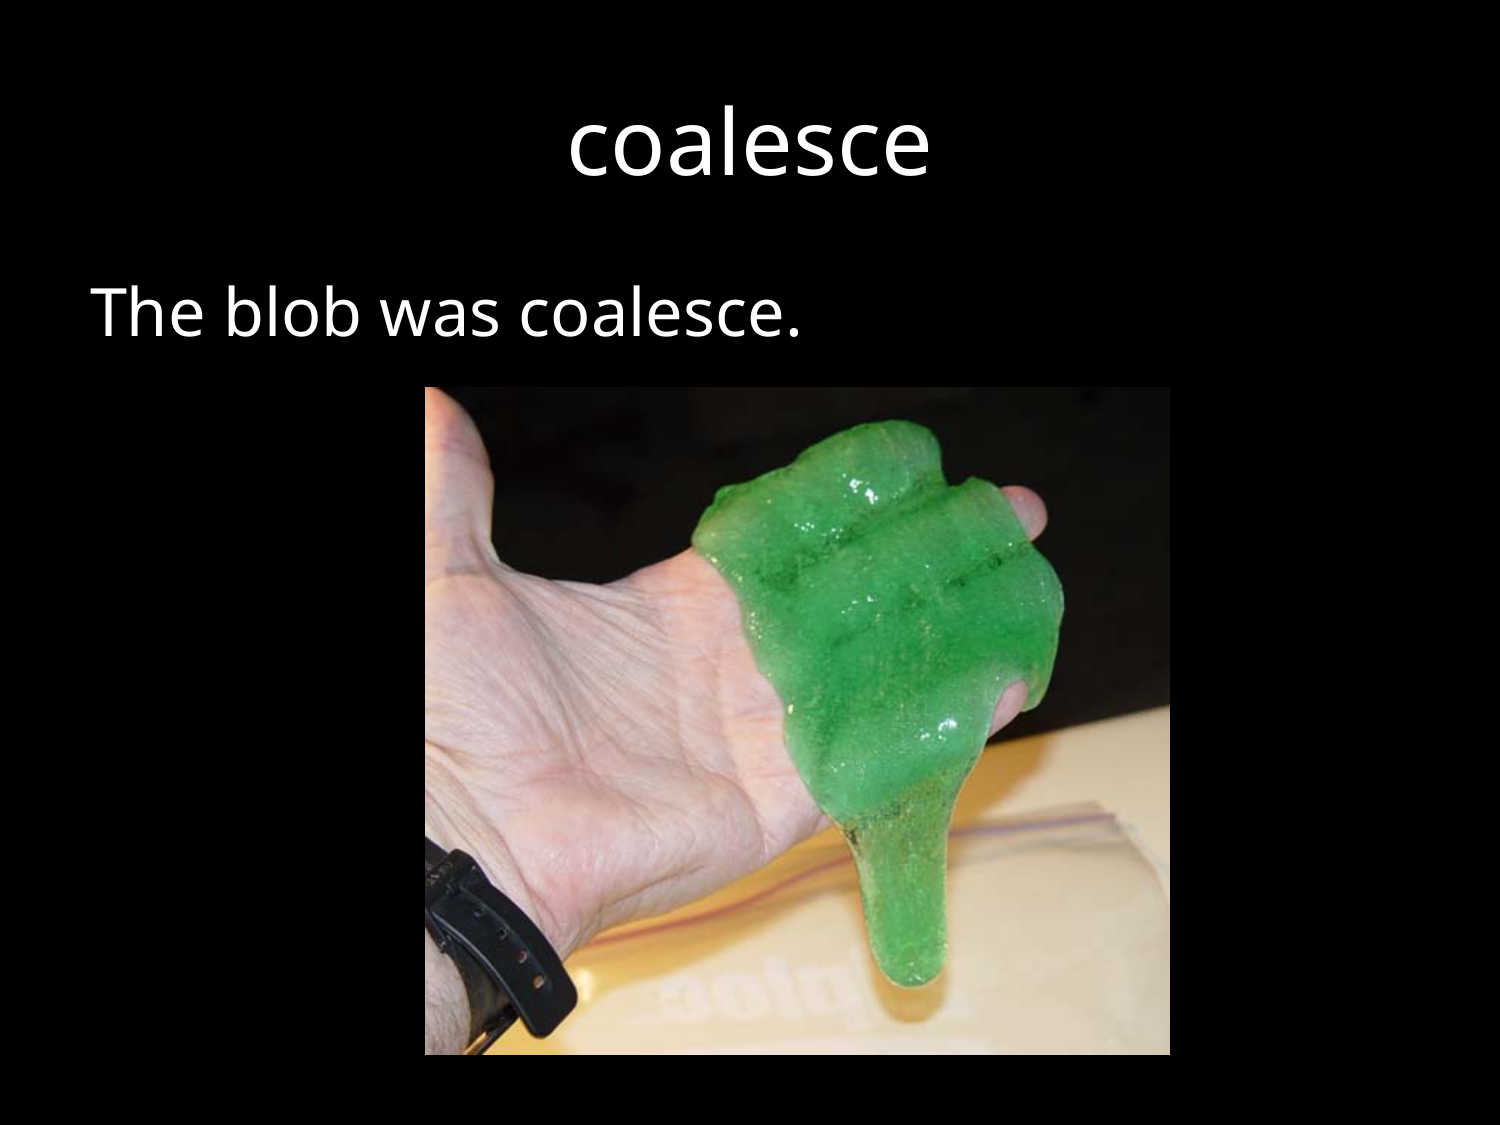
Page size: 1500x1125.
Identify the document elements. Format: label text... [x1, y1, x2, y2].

title coalesce [75, 45, 1425, 233]
picture [424, 387, 1170, 1055]
list The blob was coalesce. [75, 262, 1425, 1005]
